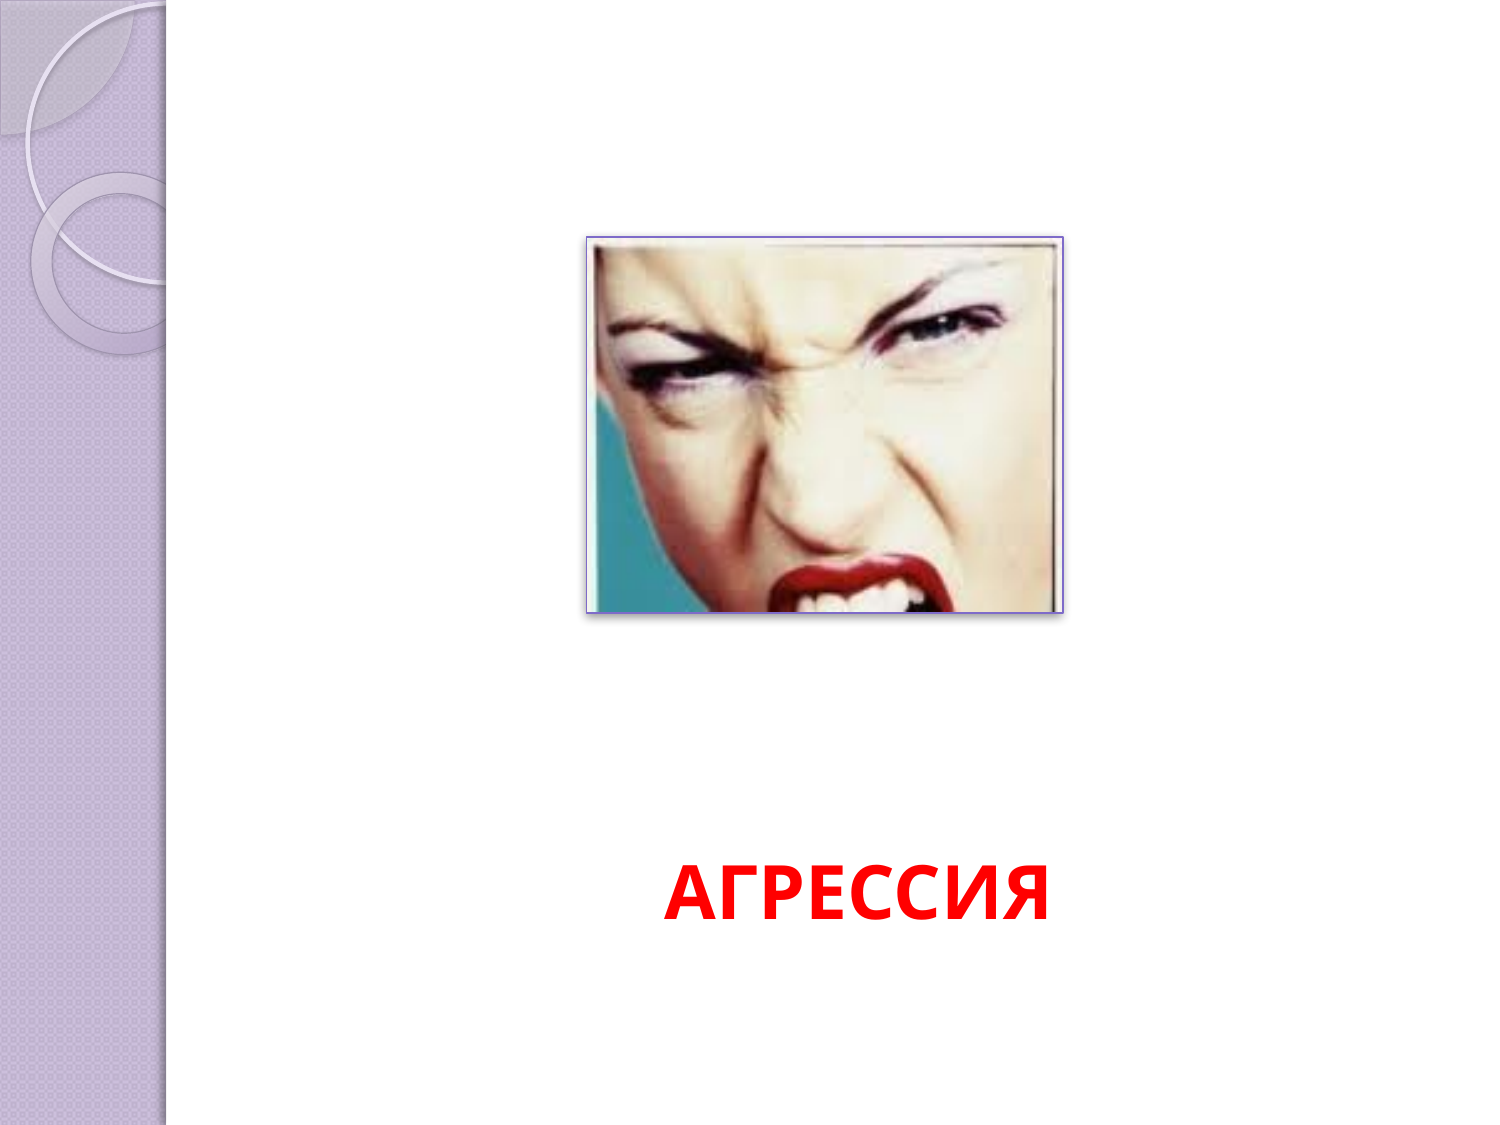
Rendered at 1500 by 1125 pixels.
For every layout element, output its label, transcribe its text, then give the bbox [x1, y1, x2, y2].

text_box АГРЕССИЯ [649, 837, 1227, 943]
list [587, 237, 1063, 613]
